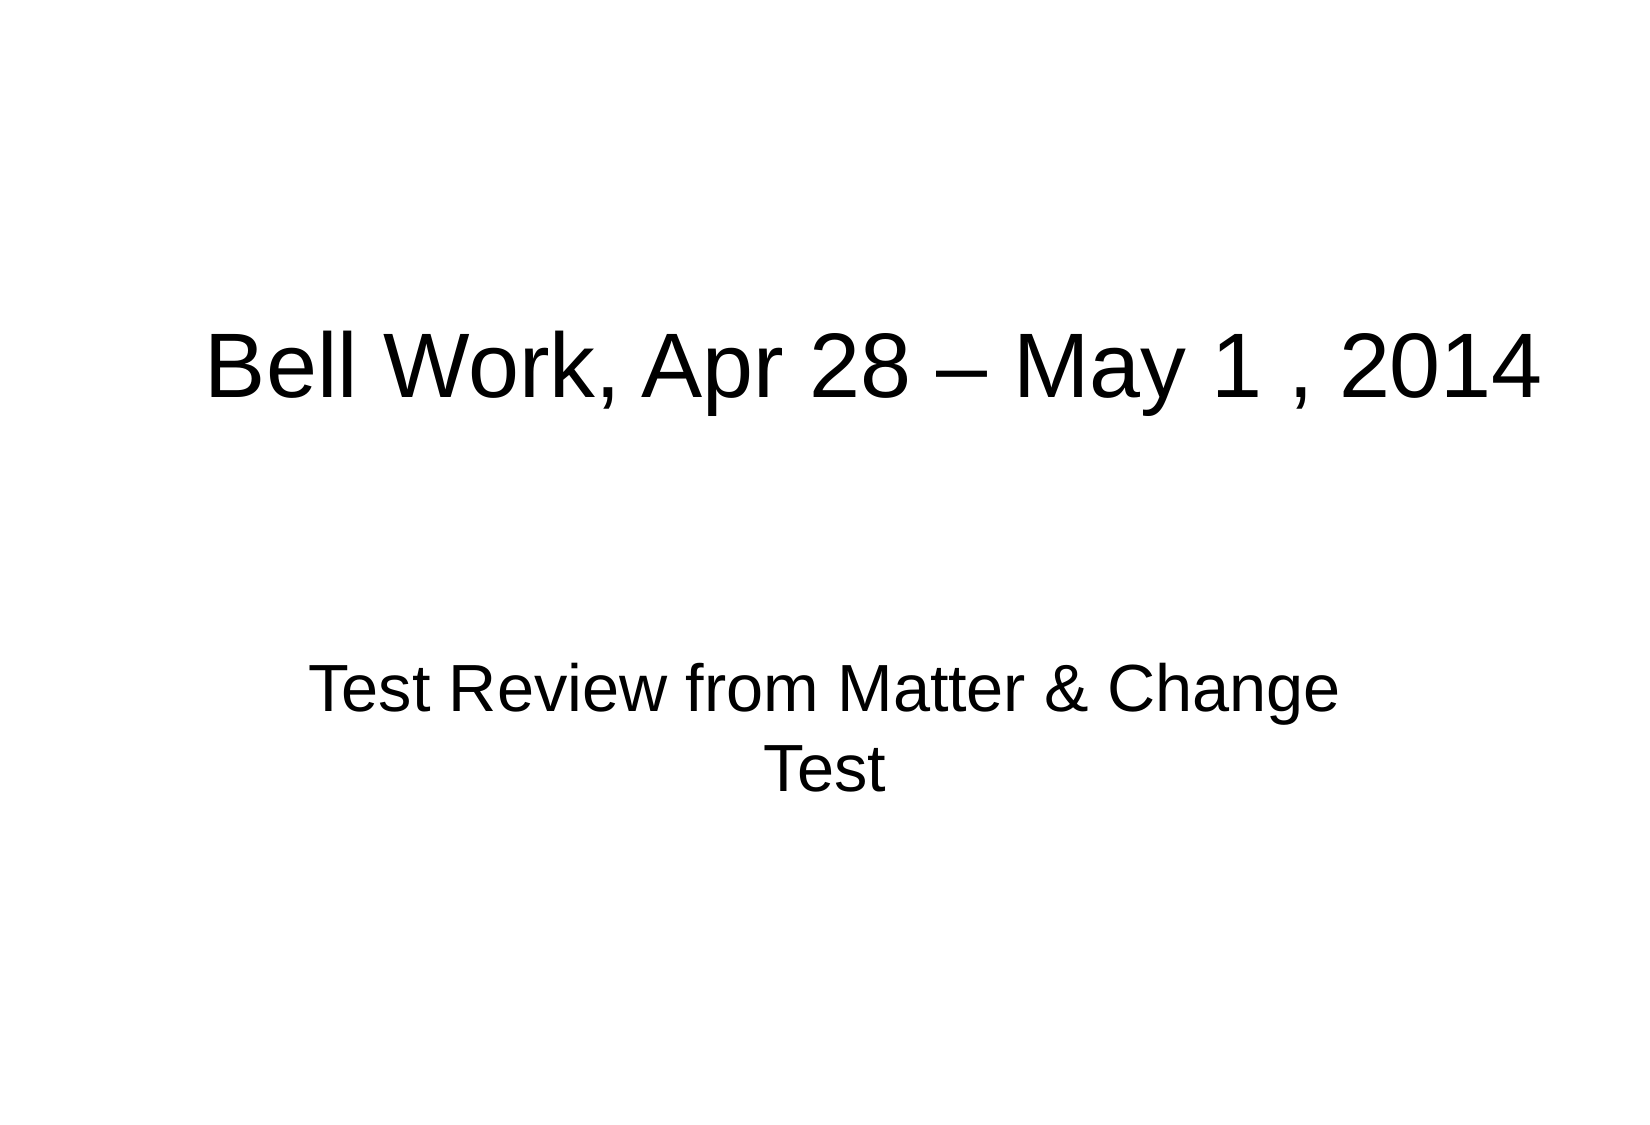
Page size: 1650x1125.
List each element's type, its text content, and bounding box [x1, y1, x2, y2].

subtitle Test Review from Matter & Change Test [247, 637, 1403, 926]
title Bell Work, Apr 28 – May 1 , 2014 [99, 349, 1650, 592]
